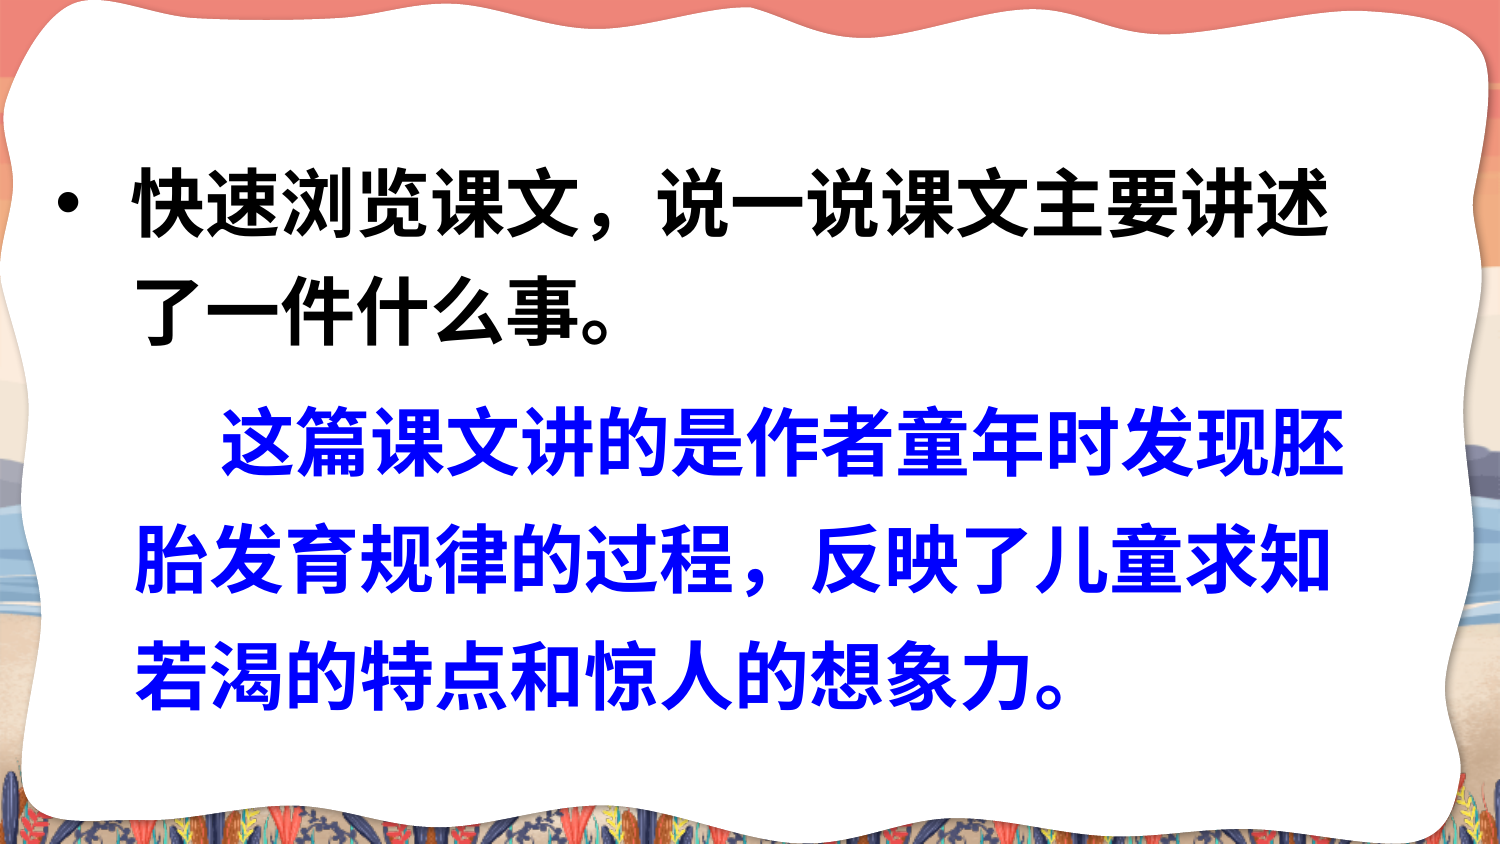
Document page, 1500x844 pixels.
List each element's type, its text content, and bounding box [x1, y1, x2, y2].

text_box 快速浏览课文，说一说课文主要讲述了一件什么事。 [40, 131, 1388, 362]
text_box 这篇课文讲的是作者童年时发现胚胎发育规律的过程，反映了儿童求知若渴的特点和惊人的想象力。 [119, 360, 1394, 727]
picture [819, 819, 1376, 844]
picture [109, 0, 1500, 844]
picture [0, 282, 792, 844]
picture [0, 0, 82, 253]
